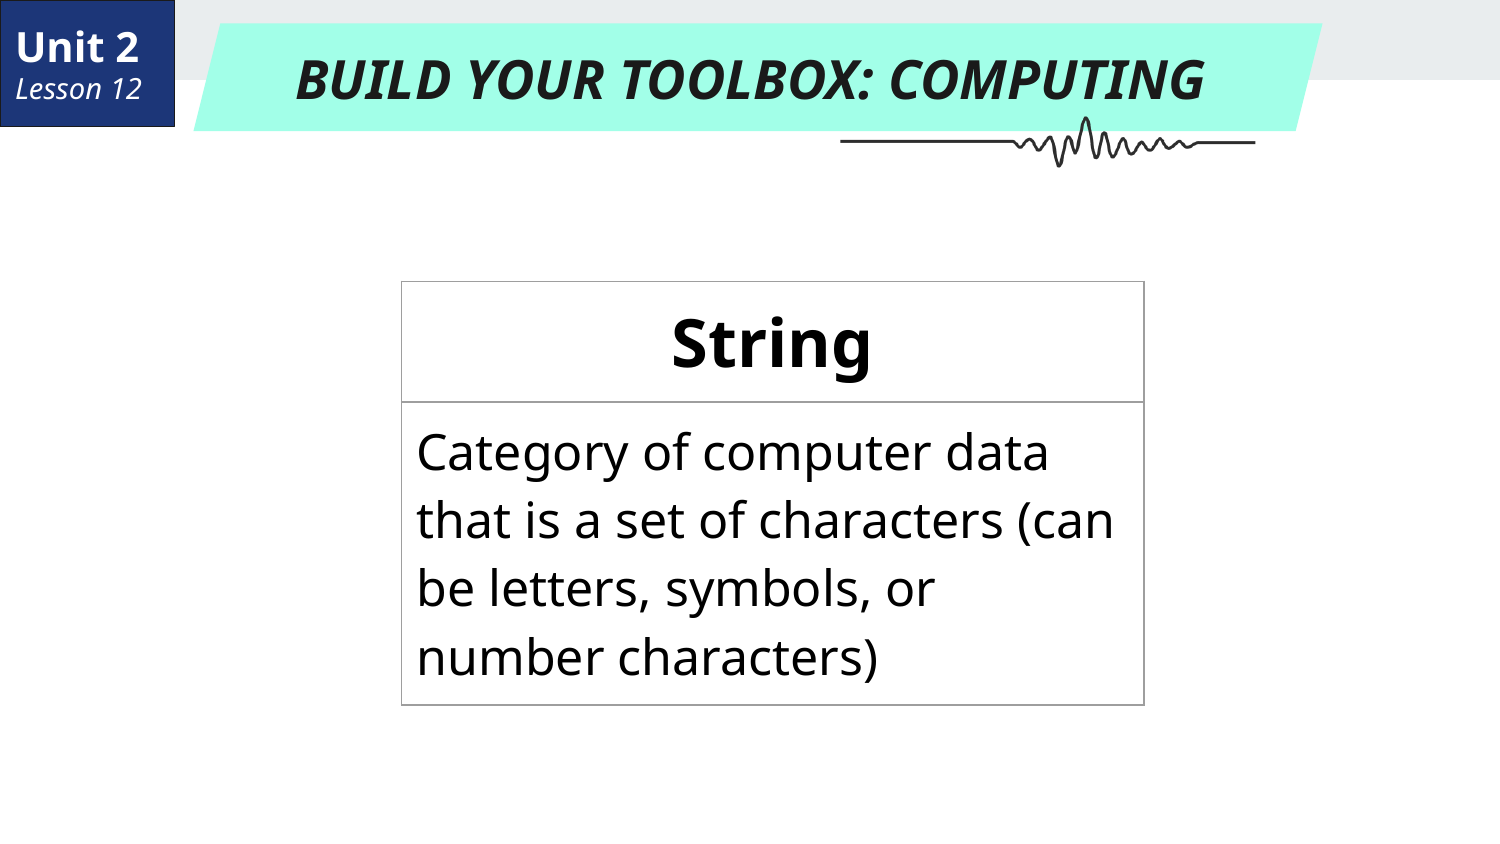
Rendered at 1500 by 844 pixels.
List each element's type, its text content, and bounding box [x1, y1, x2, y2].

text_box [1260, 125, 1298, 132]
text_box Unit 2 Lesson 12 [0, 0, 175, 127]
table_header String [402, 282, 1143, 401]
picture [840, 108, 1256, 172]
title BUILD YOUR TOOLBOX: COMPUTING [175, 30, 1457, 125]
text_box [218, 23, 1323, 30]
table_cell Category of computer data that is a set of characters (can be letters, symbols, or number characters) [402, 403, 1143, 704]
text_box [193, 125, 835, 132]
